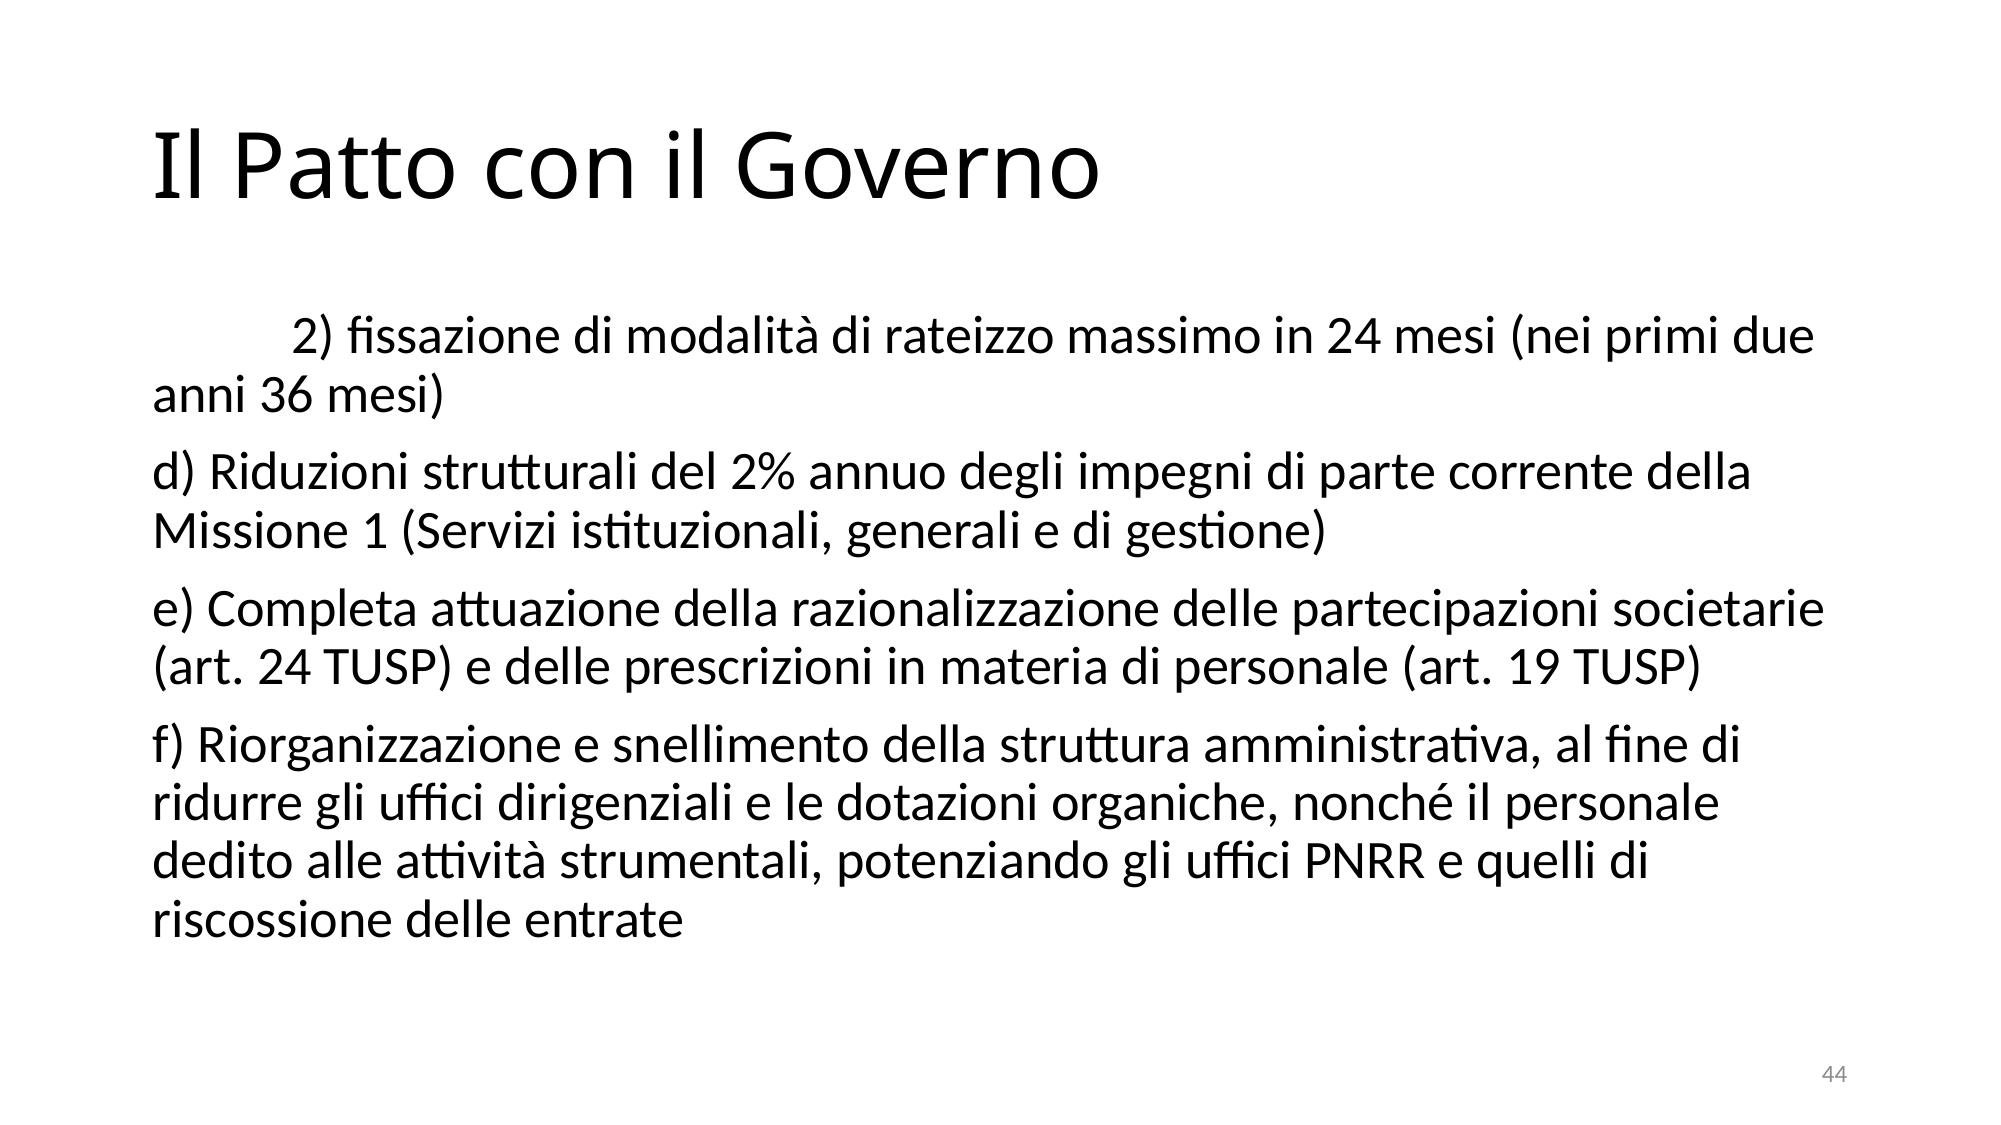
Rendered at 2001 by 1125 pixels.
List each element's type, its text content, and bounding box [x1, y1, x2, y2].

list 2) fissazione di modalità di rateizzo massimo in 24 mesi (nei primi due anni 36 mesi) d) Riduzioni strutturali del 2% annuo degli impegni di parte corrente della Missione 1 (Servizi istituzionali, generali e di gestione) e) Completa attuazione della razionalizzazione delle partecipazioni societarie (art. 24 TUSP) e delle prescrizioni in materia di personale (art. 19 TUSP) f) Riorganizzazione e snellimento della struttura amministrativa, al fine di ridurre gli uffici dirigenziali e le dotazioni organiche, nonché il personale dedito alle attività strumentali, potenziando gli uffici PNRR e quelli di riscossione delle entrate [137, 299, 1863, 1014]
title Il Patto con il Governo [137, 59, 1863, 278]
slide_number 45 [1412, 1042, 1863, 1103]
